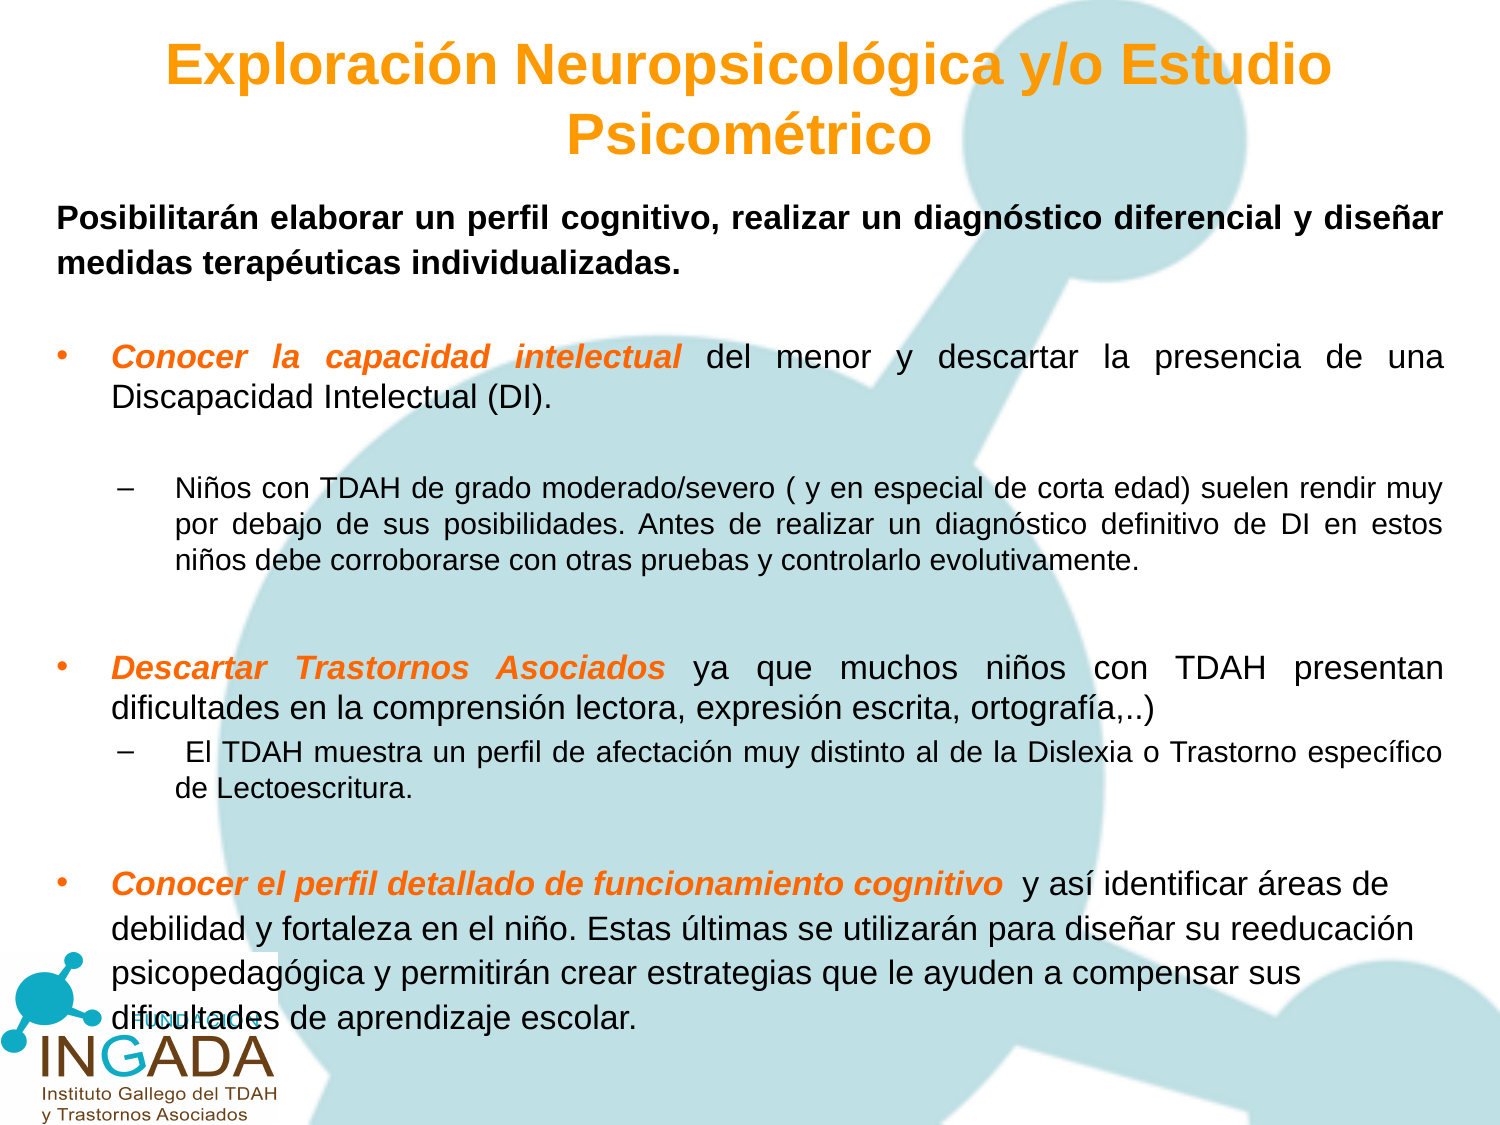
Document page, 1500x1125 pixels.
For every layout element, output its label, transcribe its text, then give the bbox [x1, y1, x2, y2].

picture [1, 952, 278, 1124]
list Posibilitarán elaborar un perfil cognitivo, realizar un diagnóstico diferencial y diseñar medidas terapéuticas individualizadas. Conocer la capacidad intelectual del menor y descartar la presencia de una Discapacidad Intelectual (DI). Niños con TDAH de grado moderado/severo ( y en especial de corta edad) suelen rendir muy por debajo de sus posibilidades. Antes de realizar un diagnóstico definitivo de DI en estos niños debe corroborarse con otras pruebas y controlarlo evolutivamente. Descartar Trastornos Asociados ya que muchos niños con TDAH presentan dificultades en la comprensión lectora, expresión escrita, ortografía,..) El TDAH muestra un perfil de afectación muy distinto al de la Dislexia o Trastorno específico de Lectoescritura. Conocer el perfil detallado de funcionamiento cognitivo y así identificar áreas de debilidad y fortaleza en el niño. Estas últimas se utilizarán para diseñar su reeducación psicopedagógica y permitirán crear estrategias que le ayuden a compensar sus dificultades de aprendizaje escolar. [41, 137, 1459, 1047]
text_box Exploración Neuropsicológica y/o Estudio Psicométrico [67, 19, 1433, 174]
